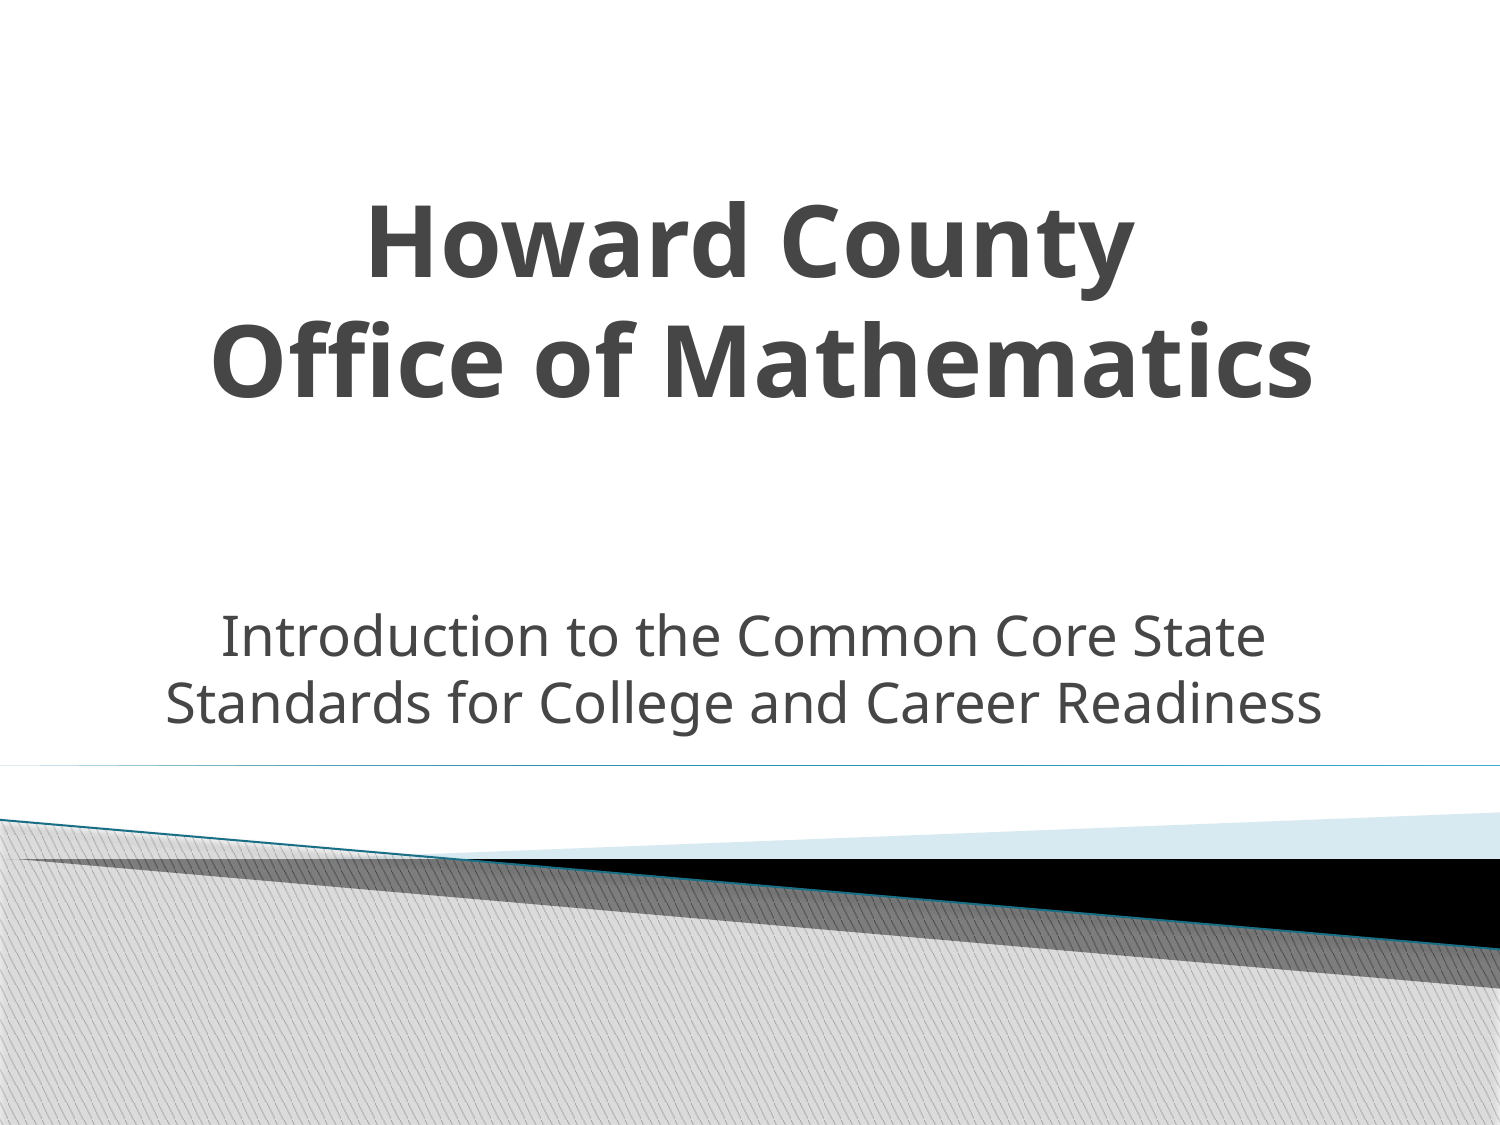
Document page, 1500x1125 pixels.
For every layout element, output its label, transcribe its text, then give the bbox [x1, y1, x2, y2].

subtitle Introduction to the Common Core State Standards for College and Career Readiness [112, 592, 1388, 790]
picture [5, 859, 1500, 989]
title Howard County Office of Mathematics [112, 125, 1388, 426]
